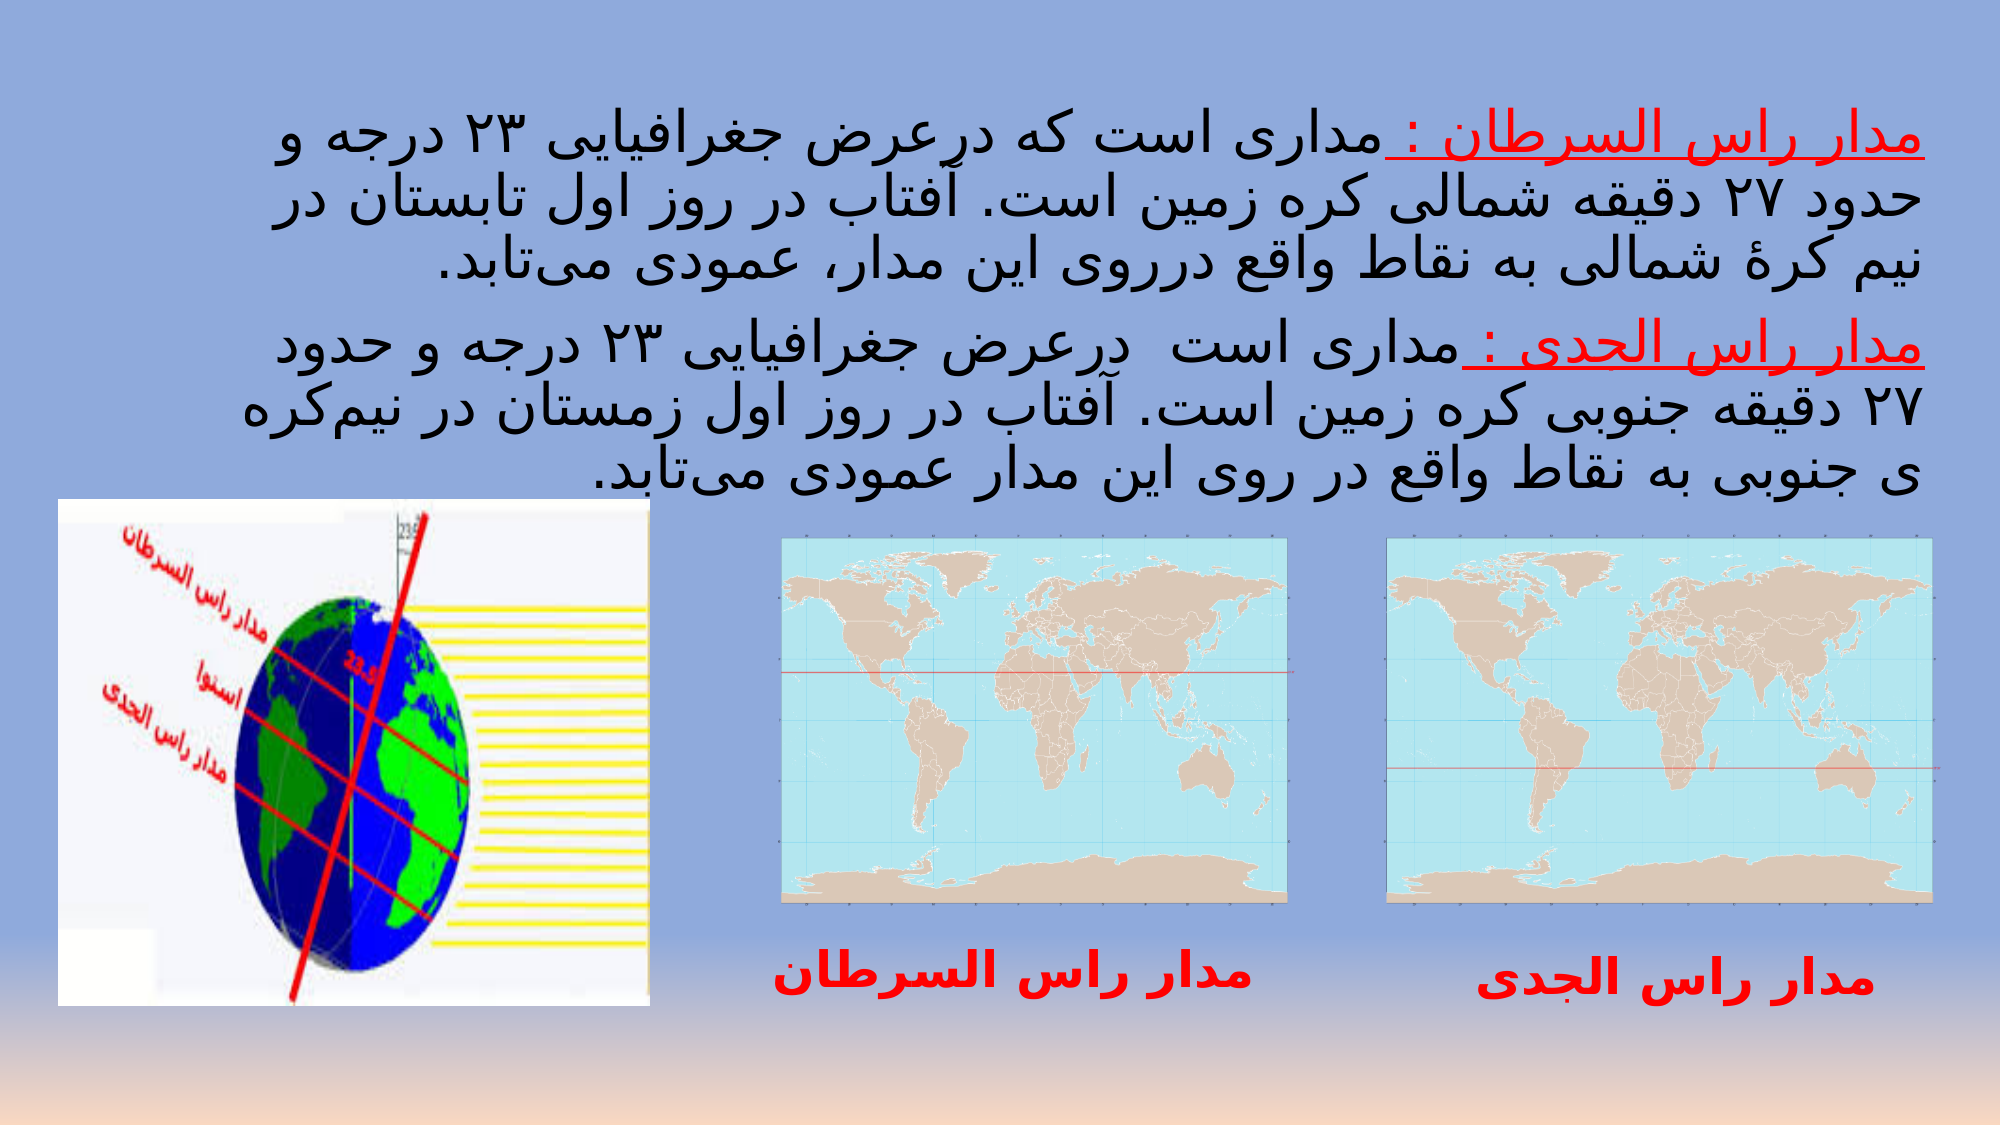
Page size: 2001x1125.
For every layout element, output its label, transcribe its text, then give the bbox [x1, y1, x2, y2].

picture [1378, 532, 1941, 908]
list مدار راس السرطان : مداری است که درعرض جغرافیایی ۲۳ درجه و حدود ۲۷ دقیقه شمالی کره زمین است. آفتاب در روز اول تابستان در نیم کرهٔ شمالی به نقاط واقع درروی این مدار، عمودی می‌تابد. مدار راس الجدی : مداری است درعرض جغرافیایی ۲۳ درجه و حدود ۲۷ دقیقه جنوبی کره زمین است. آفتاب در روز اول زمستان در نیم‌کره ی جنوبی به نقاط واقع در روی این مدار عمودی می‌تابد. [215, 95, 1941, 809]
picture [58, 499, 650, 1006]
text_box مدار راس السرطان [748, 930, 1279, 1006]
text_box مدار راس الجدی [1425, 937, 1894, 1013]
picture [773, 532, 1295, 908]
